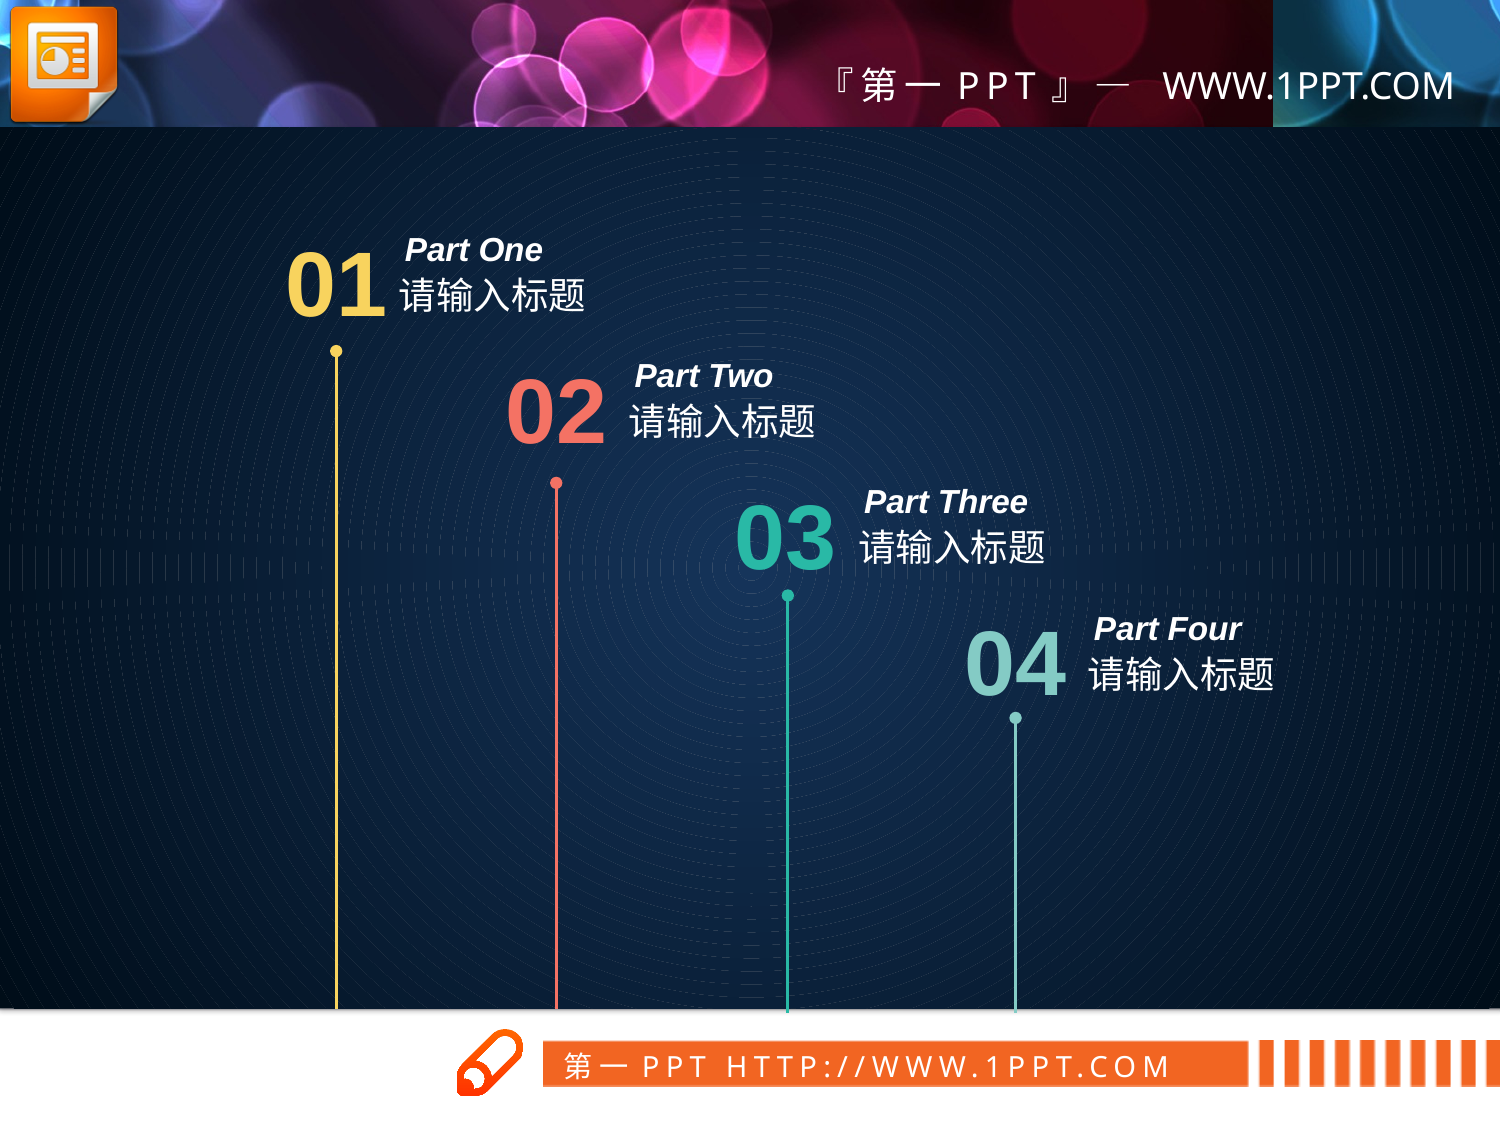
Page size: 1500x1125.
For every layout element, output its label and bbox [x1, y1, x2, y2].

text_box [289, 220, 1340, 1012]
picture [0, 0, 1500, 127]
picture [543, 1040, 1500, 1087]
